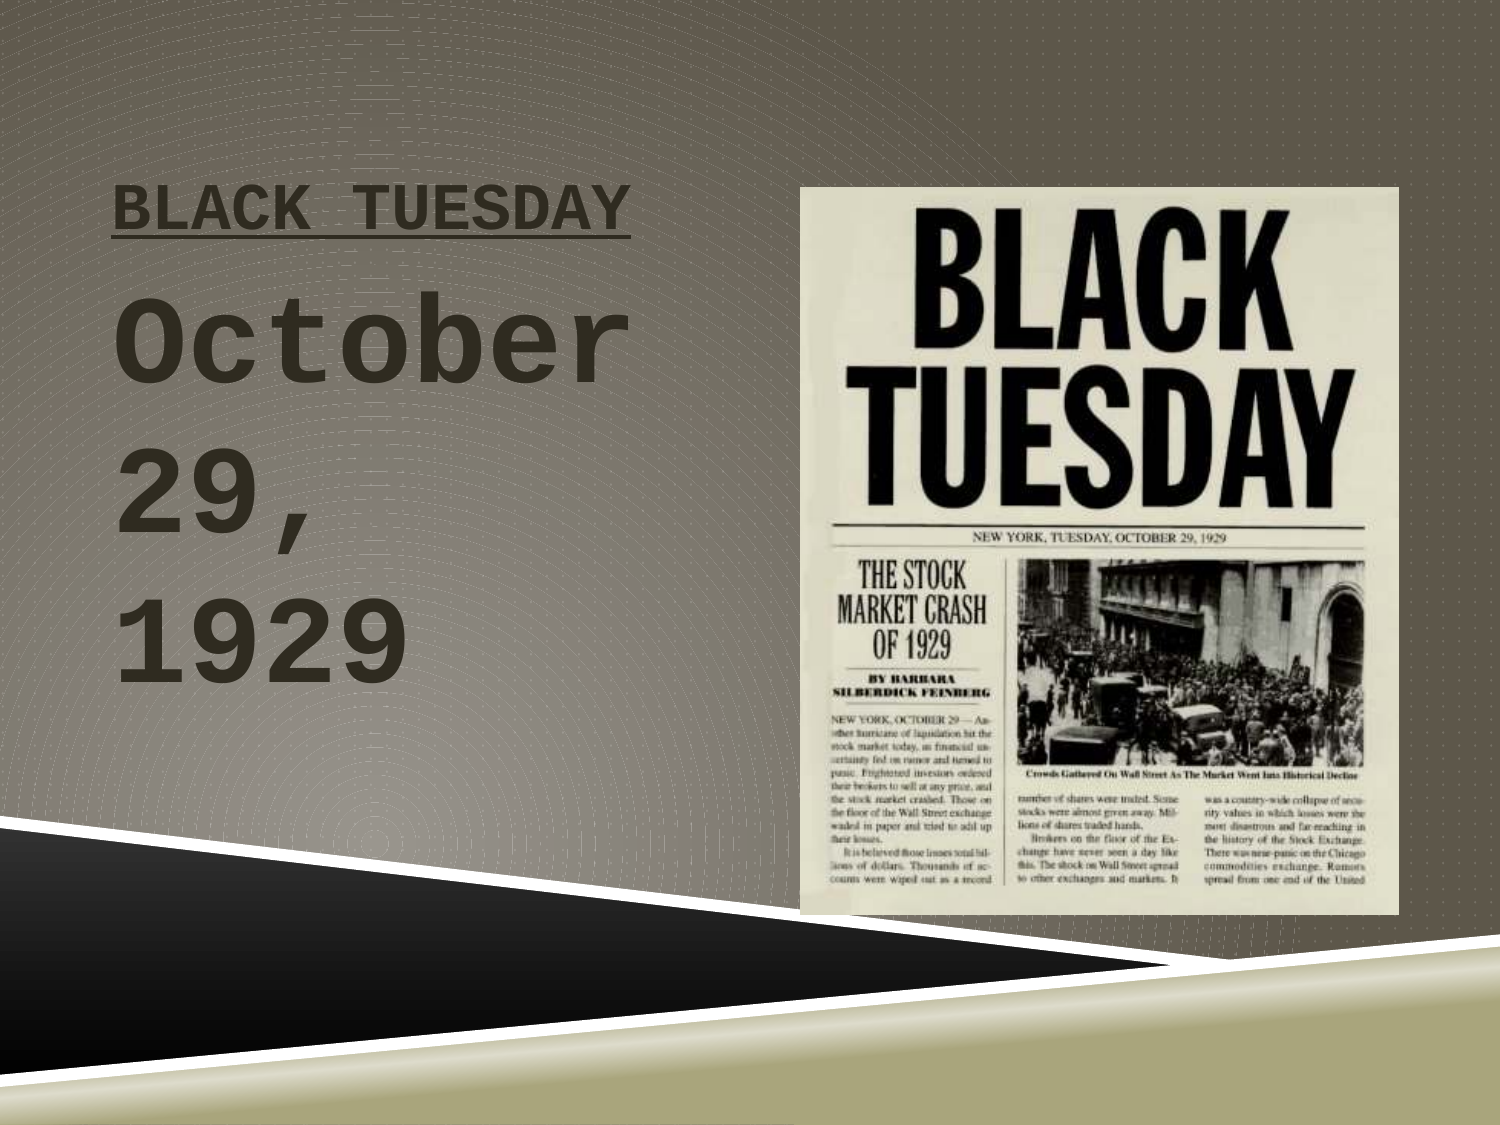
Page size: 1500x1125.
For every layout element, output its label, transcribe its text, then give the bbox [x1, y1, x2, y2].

title BLACK TUESDAY [111, 99, 666, 250]
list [799, 187, 1399, 915]
list October 29, 1929 [112, 249, 668, 790]
